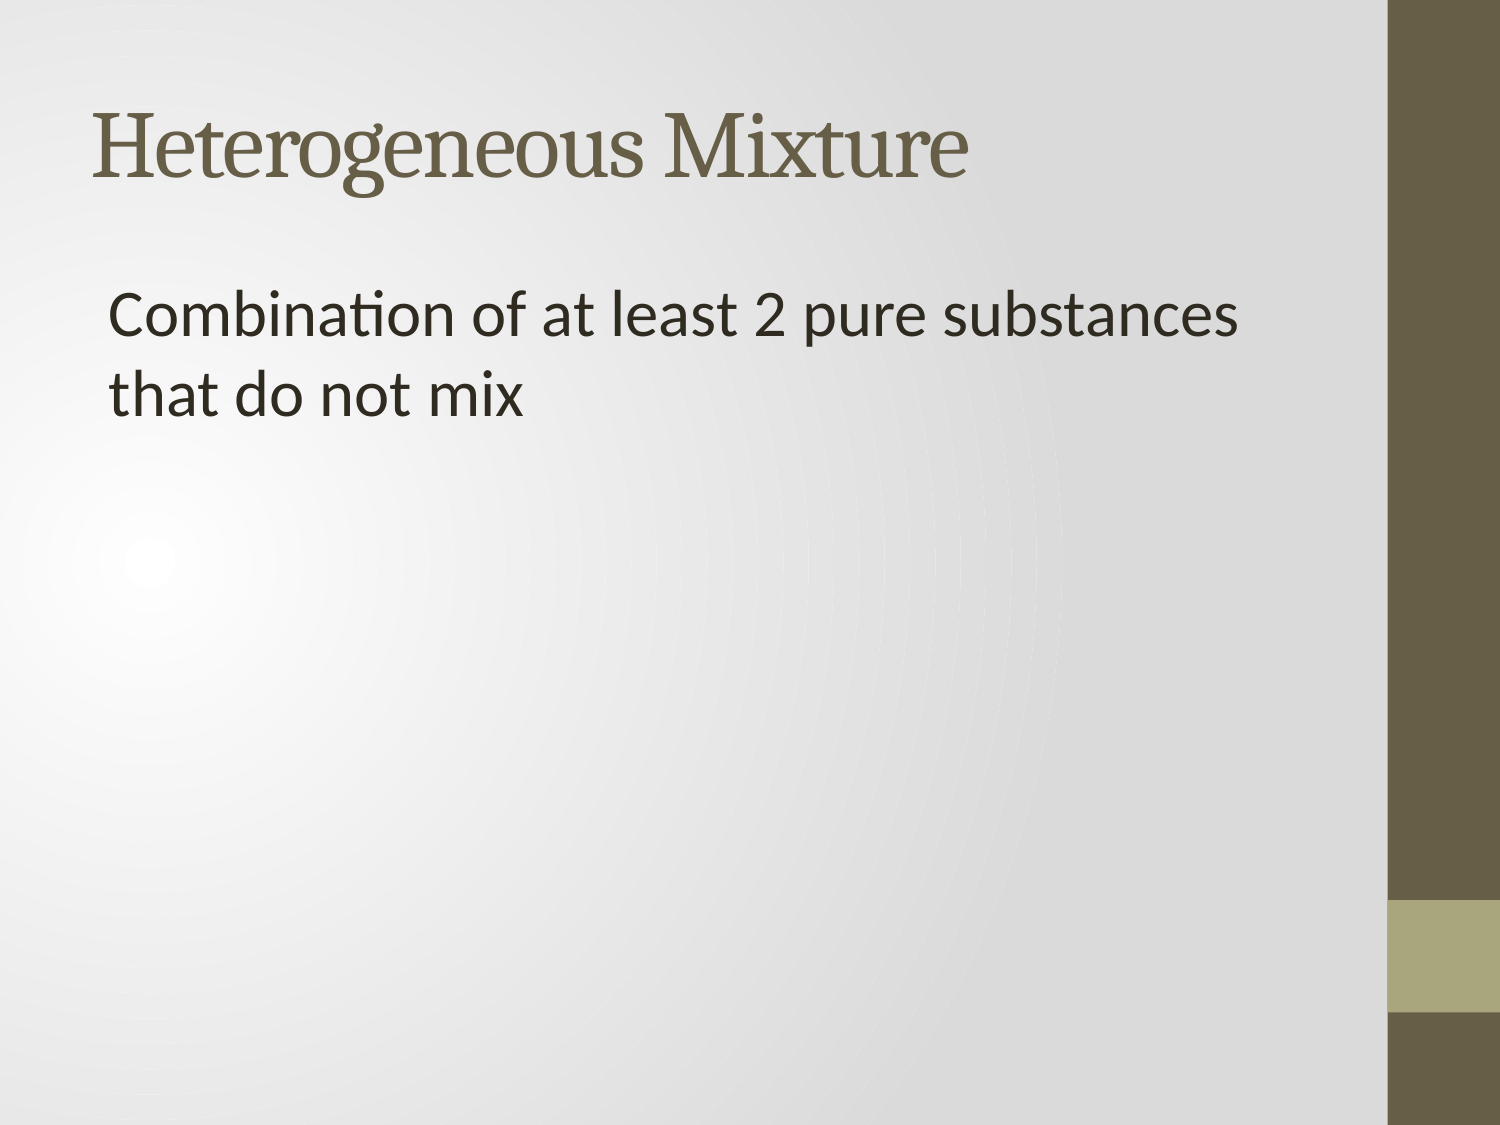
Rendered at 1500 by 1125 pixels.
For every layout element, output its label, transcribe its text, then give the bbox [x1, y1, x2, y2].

list Combination of at least 2 pure substances that do not mix [75, 262, 1325, 1050]
title Heterogeneous Mixture [75, 45, 1325, 233]
